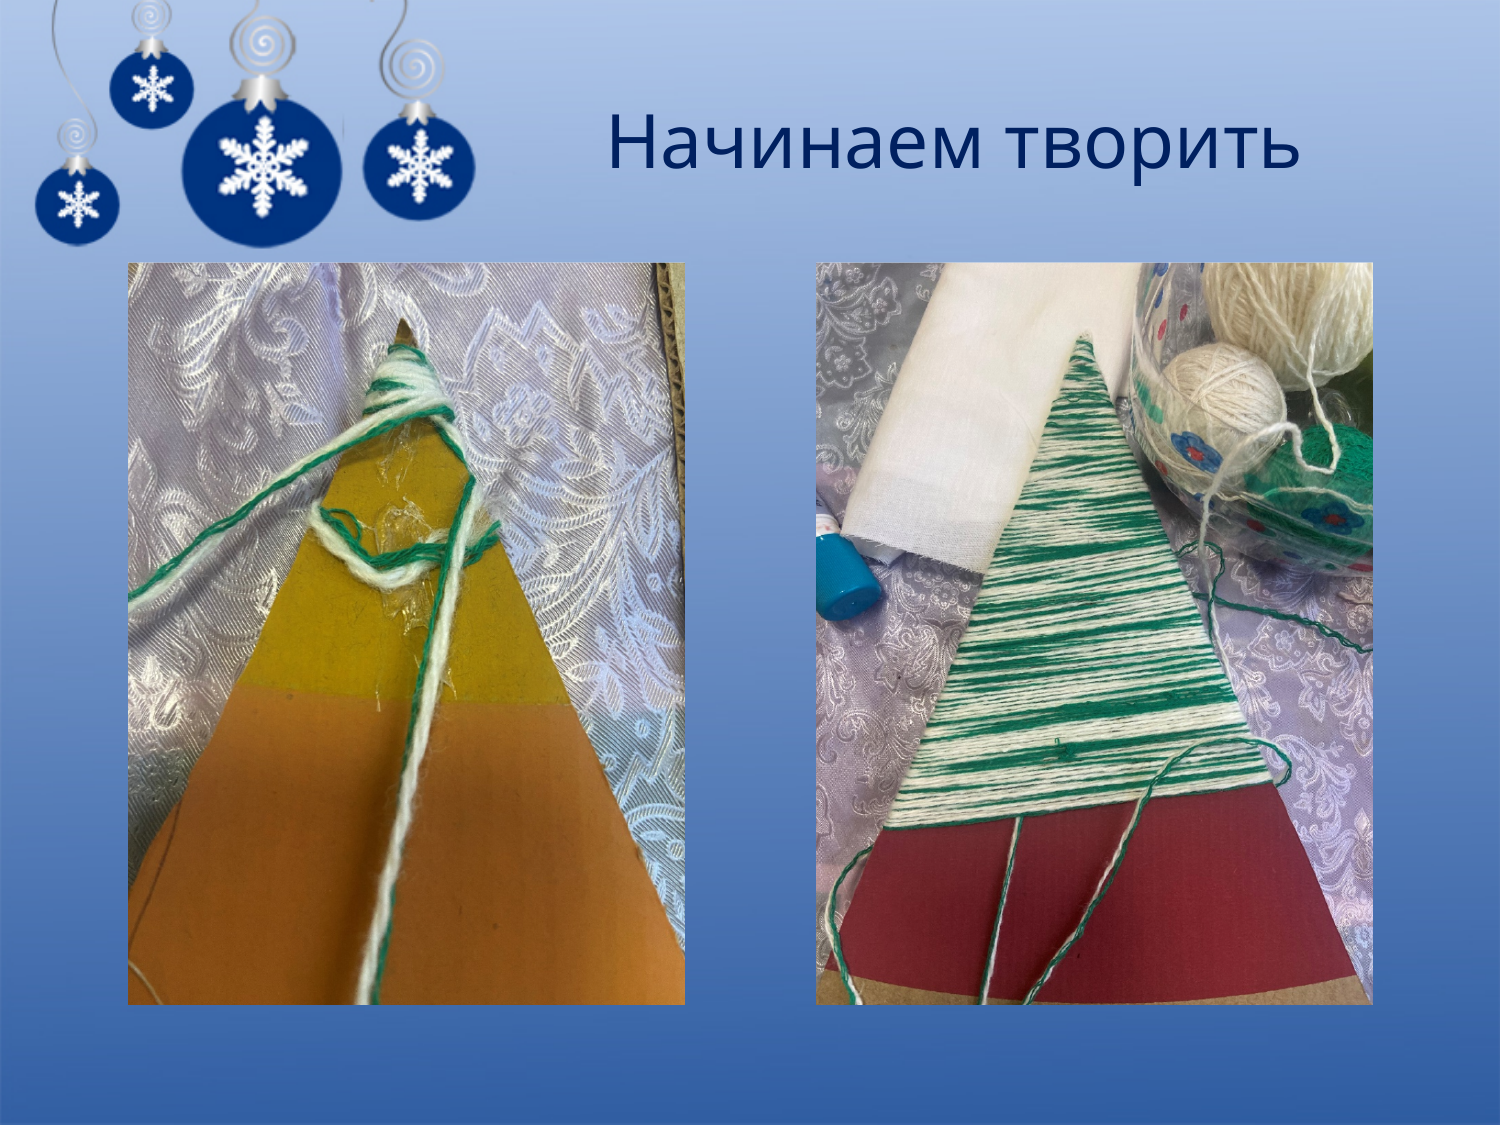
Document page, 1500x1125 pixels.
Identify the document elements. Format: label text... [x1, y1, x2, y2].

picture [0, 0, 1500, 1125]
title Начинаем творить [503, 45, 1425, 233]
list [722, 354, 1466, 913]
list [34, 354, 721, 913]
